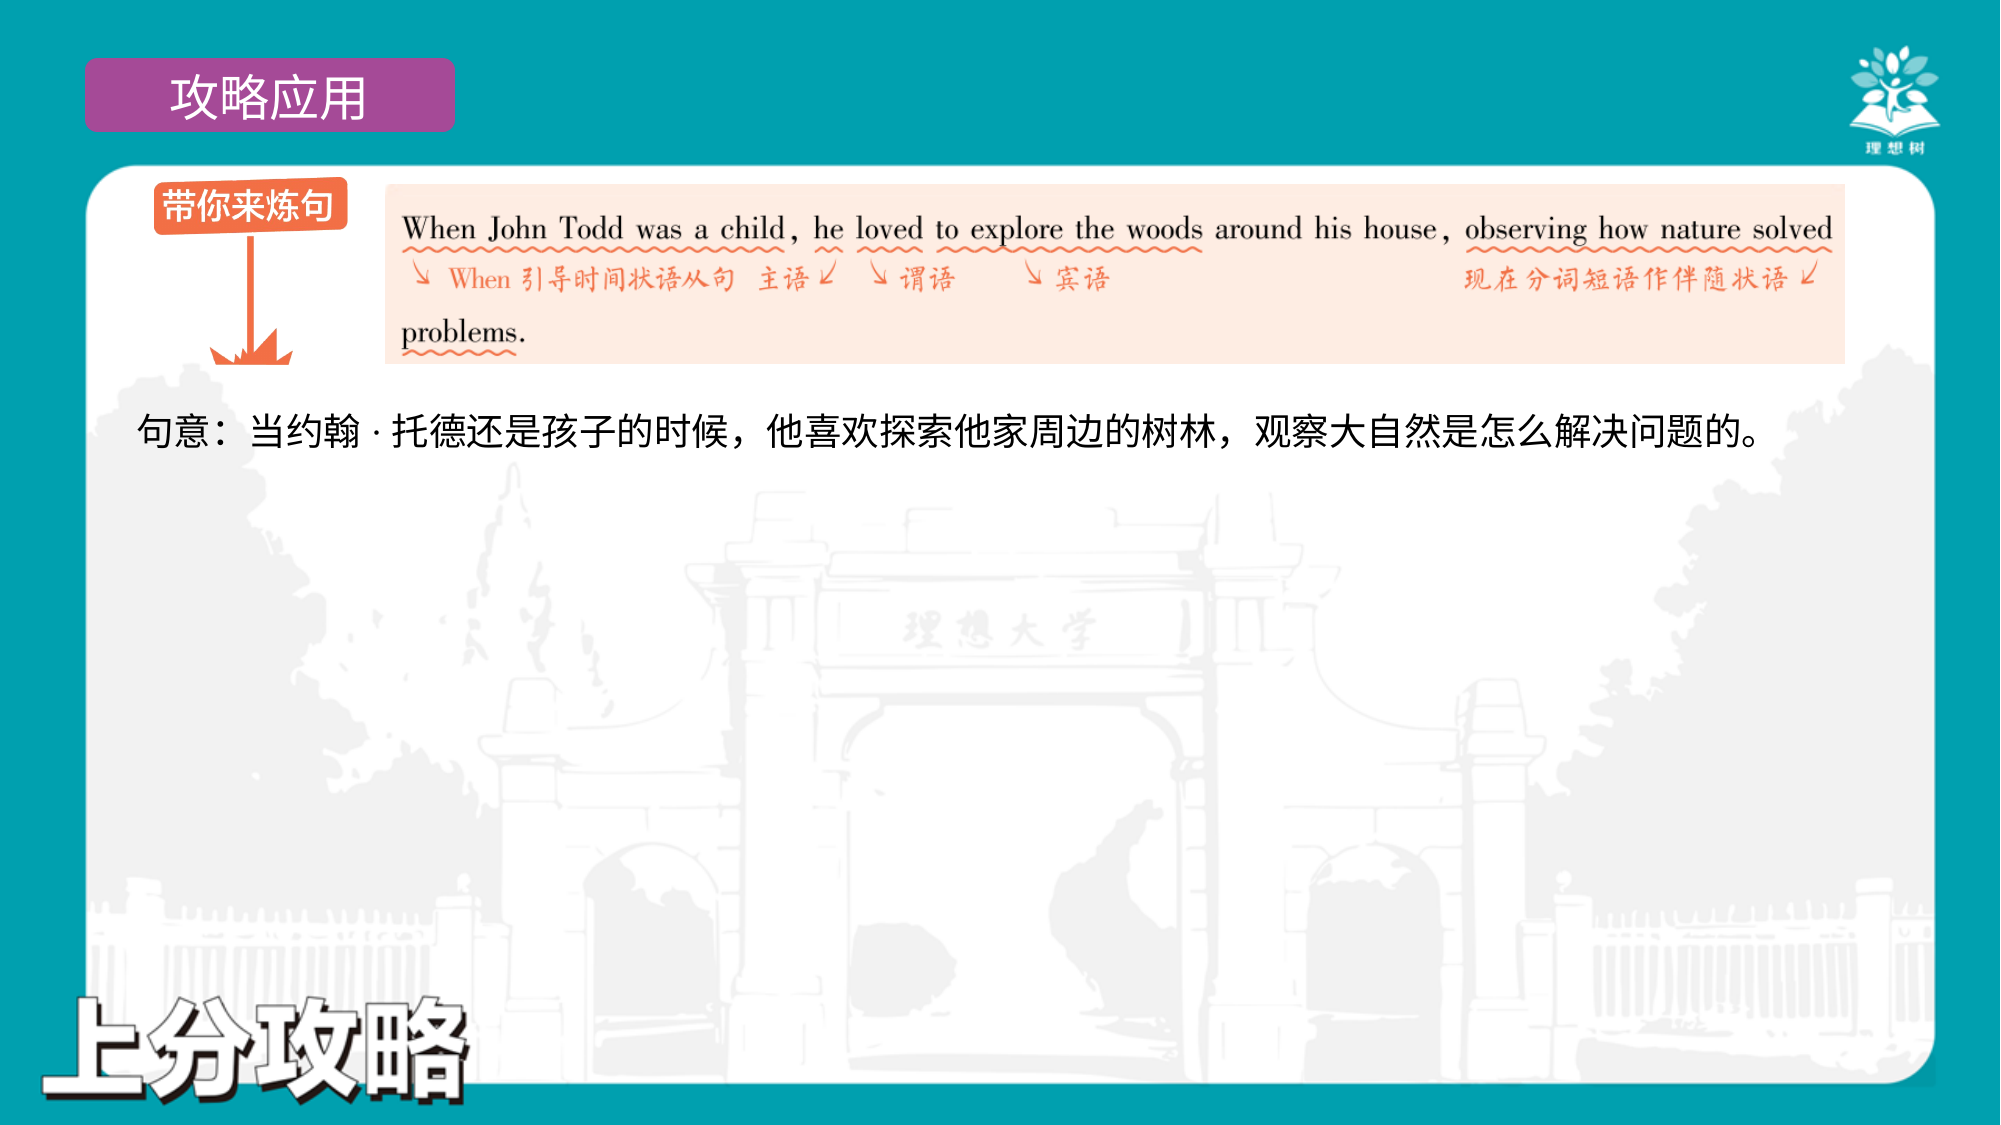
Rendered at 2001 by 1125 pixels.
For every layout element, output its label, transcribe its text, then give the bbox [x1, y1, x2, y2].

picture [0, 0, 2000, 1125]
text_box 句意：当约翰·托德还是孩子的时候，他喜欢探索他家周边的树林，观察大自然是怎么解决问题的。 [136, 386, 1865, 446]
